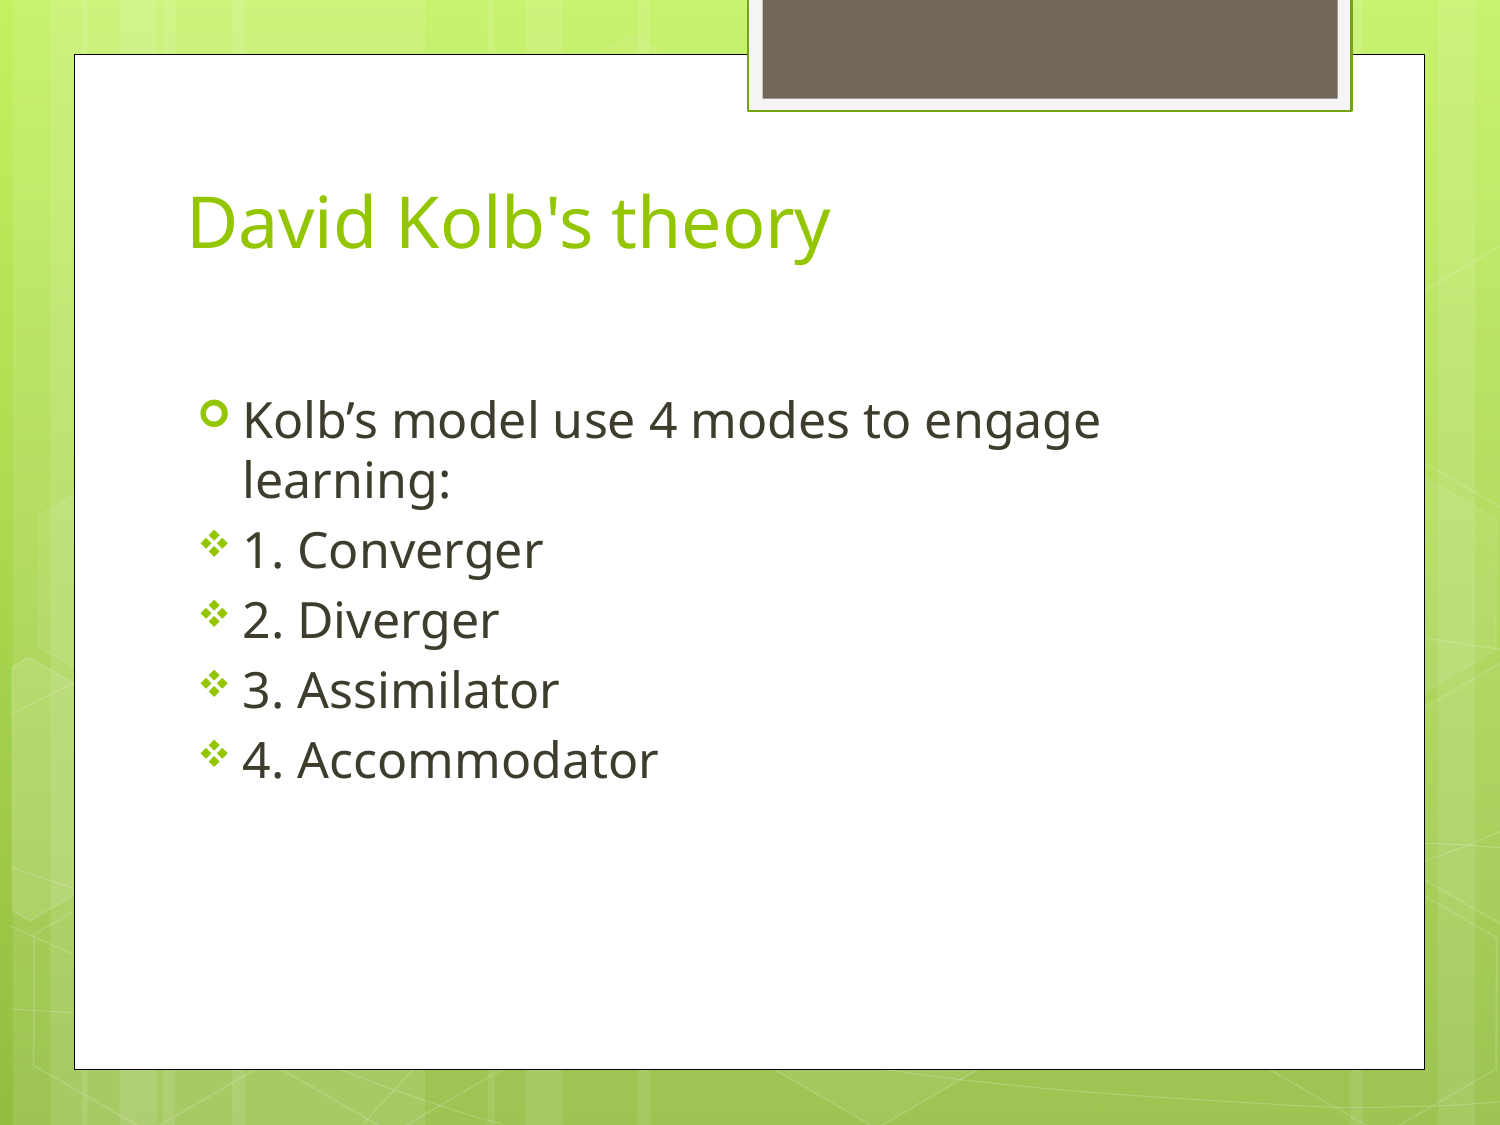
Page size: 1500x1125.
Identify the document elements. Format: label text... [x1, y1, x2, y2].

title David Kolb's theory [171, 168, 1324, 357]
list Kolb’s model use 4 modes to engage learning: 1. Converger 2. Diverger 3. Assimilator 4. Accommodator [171, 381, 1283, 957]
